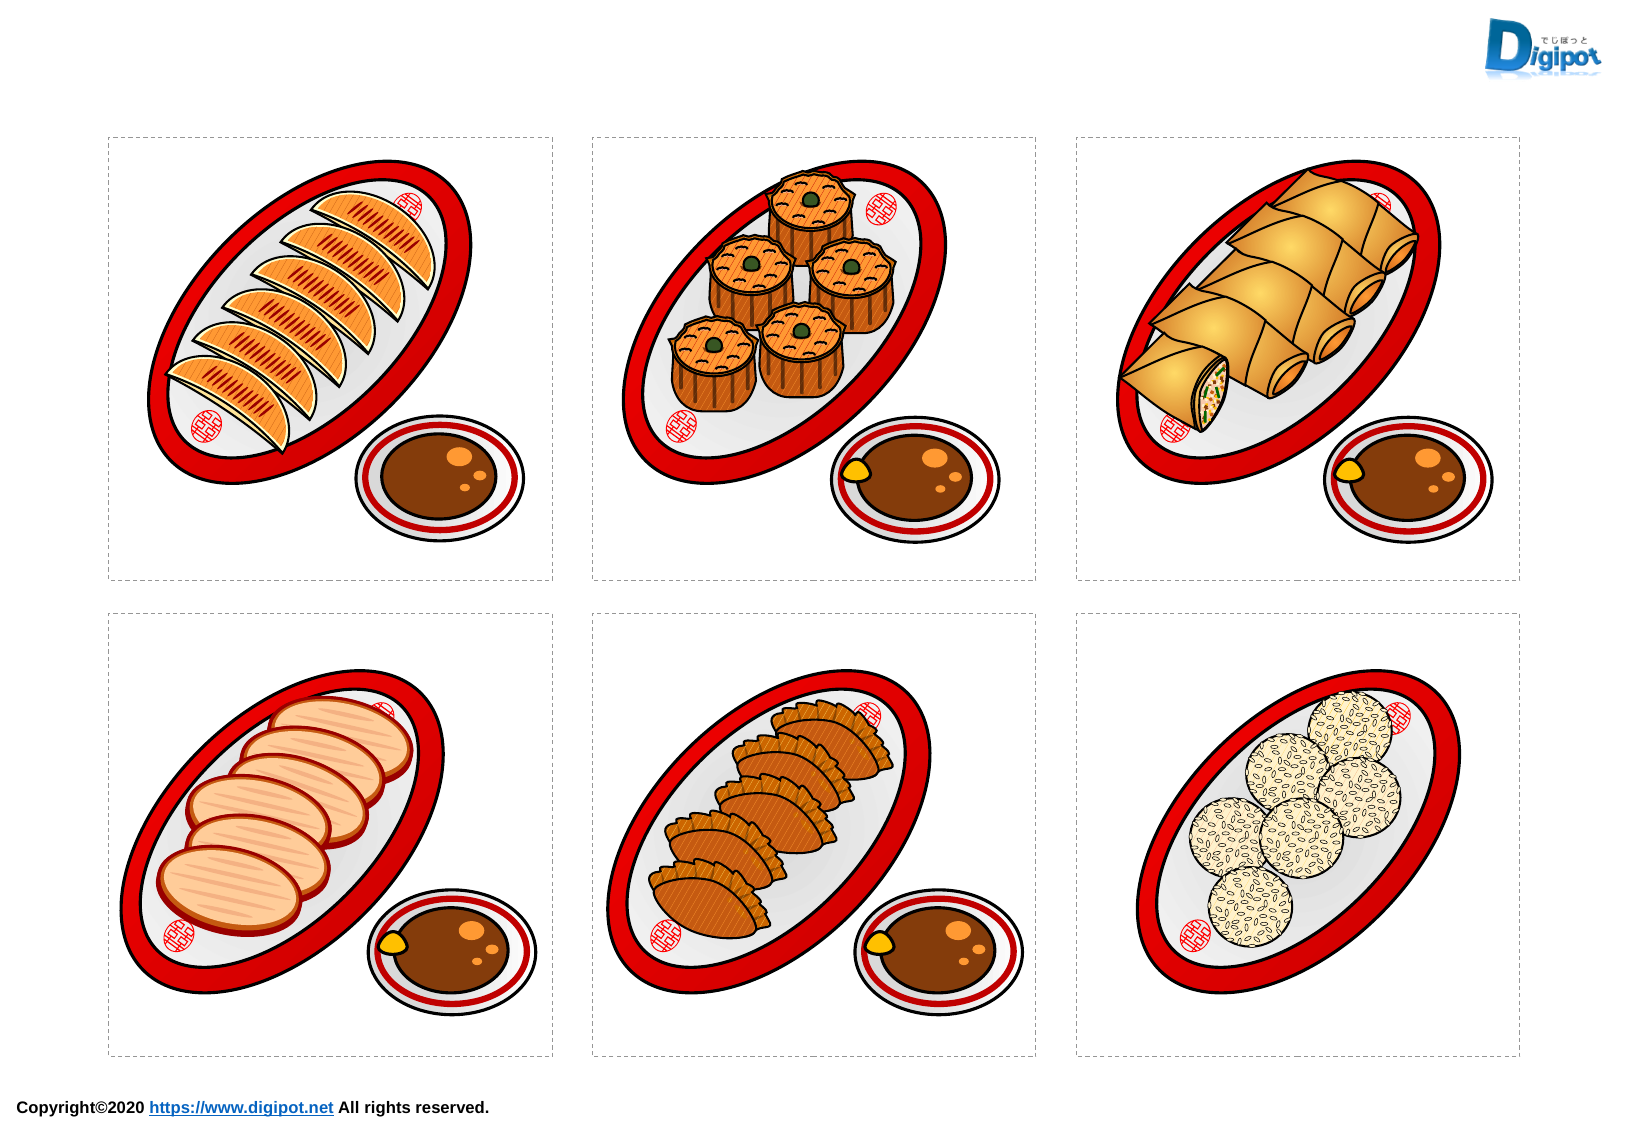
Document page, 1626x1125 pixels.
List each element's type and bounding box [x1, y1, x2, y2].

text_box [588, 170, 999, 543]
text_box [1082, 177, 1493, 543]
picture [1485, 18, 1602, 82]
text_box [1102, 690, 1495, 954]
text_box [572, 700, 1023, 1015]
text_box [113, 191, 524, 541]
text_box [86, 698, 536, 1015]
